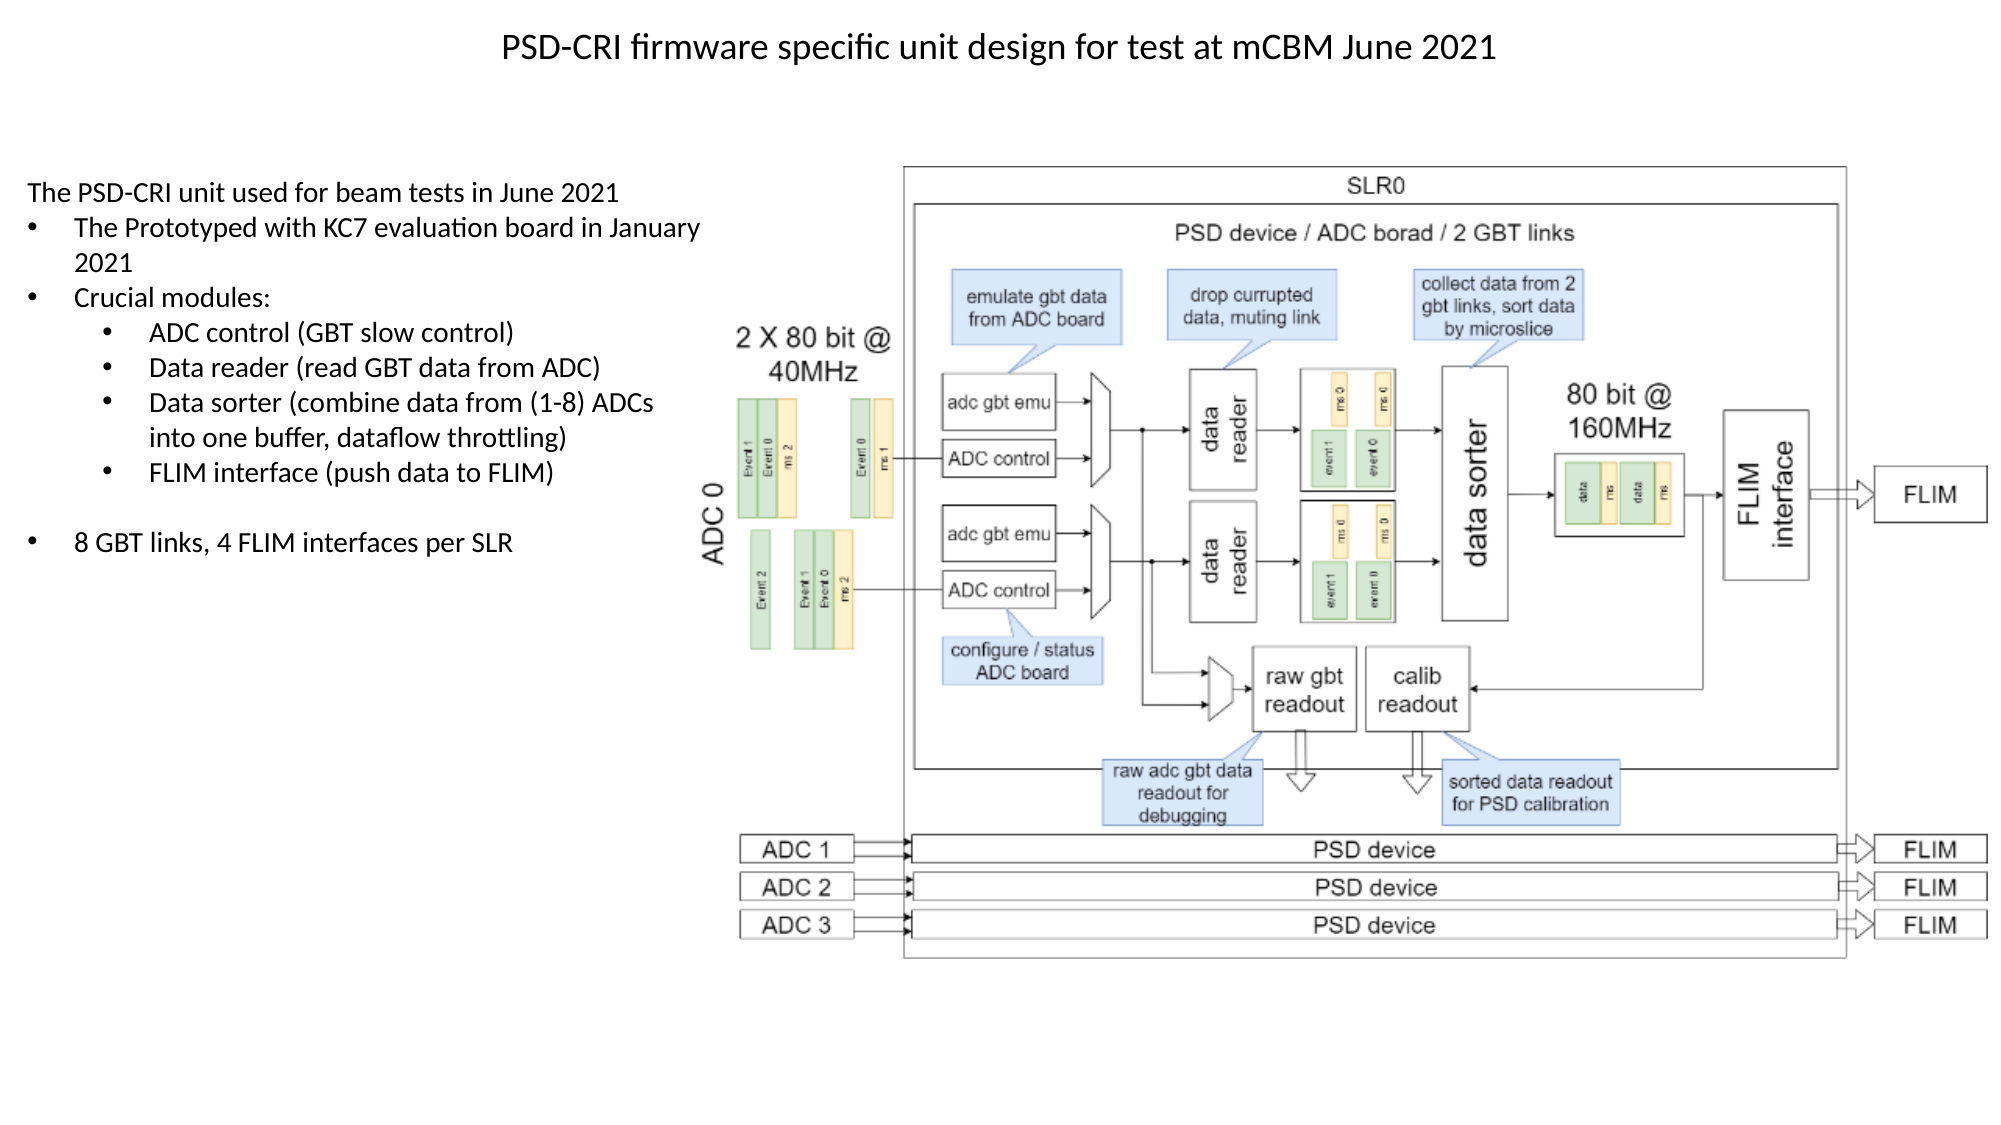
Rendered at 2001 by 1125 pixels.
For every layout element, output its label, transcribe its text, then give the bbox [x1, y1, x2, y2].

text_box The PSD-CRI unit used for beam tests in June 2021 The Prototyped with KC7 evaluation board in January 2021 Crucial modules: ADC control (GBT slow control) Data reader (read GBT data from ADC) Data sorter (combine data from (1-8) ADCs into one buffer, dataflow throttling) FLIM interface (push data to FLIM) 8 GBT links, 4 FLIM interfaces per SLR [12, 166, 696, 566]
text_box PSD-CRI firmware specific unit design for test at mCBM June 2021 [486, 14, 1514, 74]
picture [696, 166, 1988, 959]
